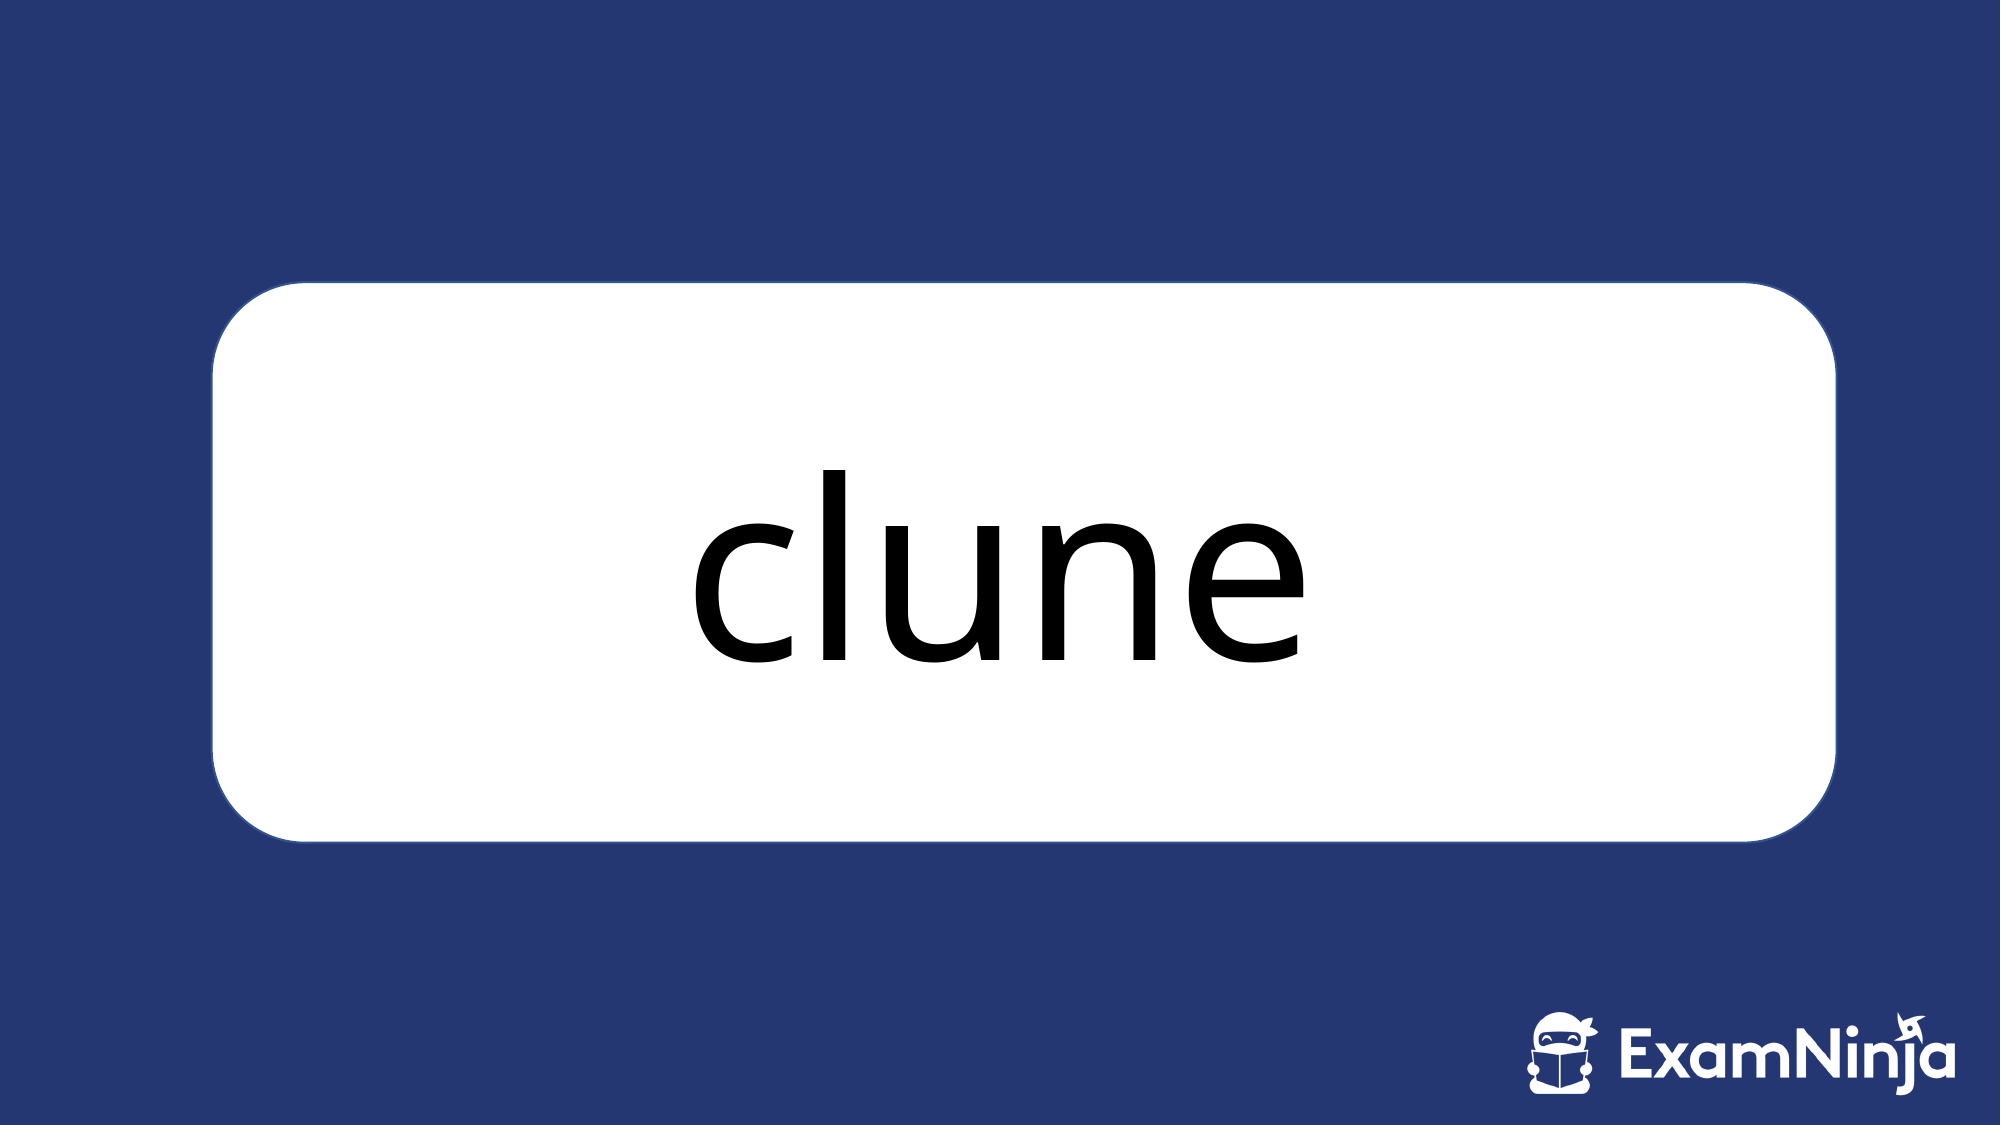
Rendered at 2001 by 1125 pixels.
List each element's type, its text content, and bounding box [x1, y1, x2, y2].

text_box clune [143, 403, 1857, 719]
text_box [210, 719, 1838, 844]
picture [1501, 1003, 1979, 1102]
text_box [210, 281, 1838, 403]
